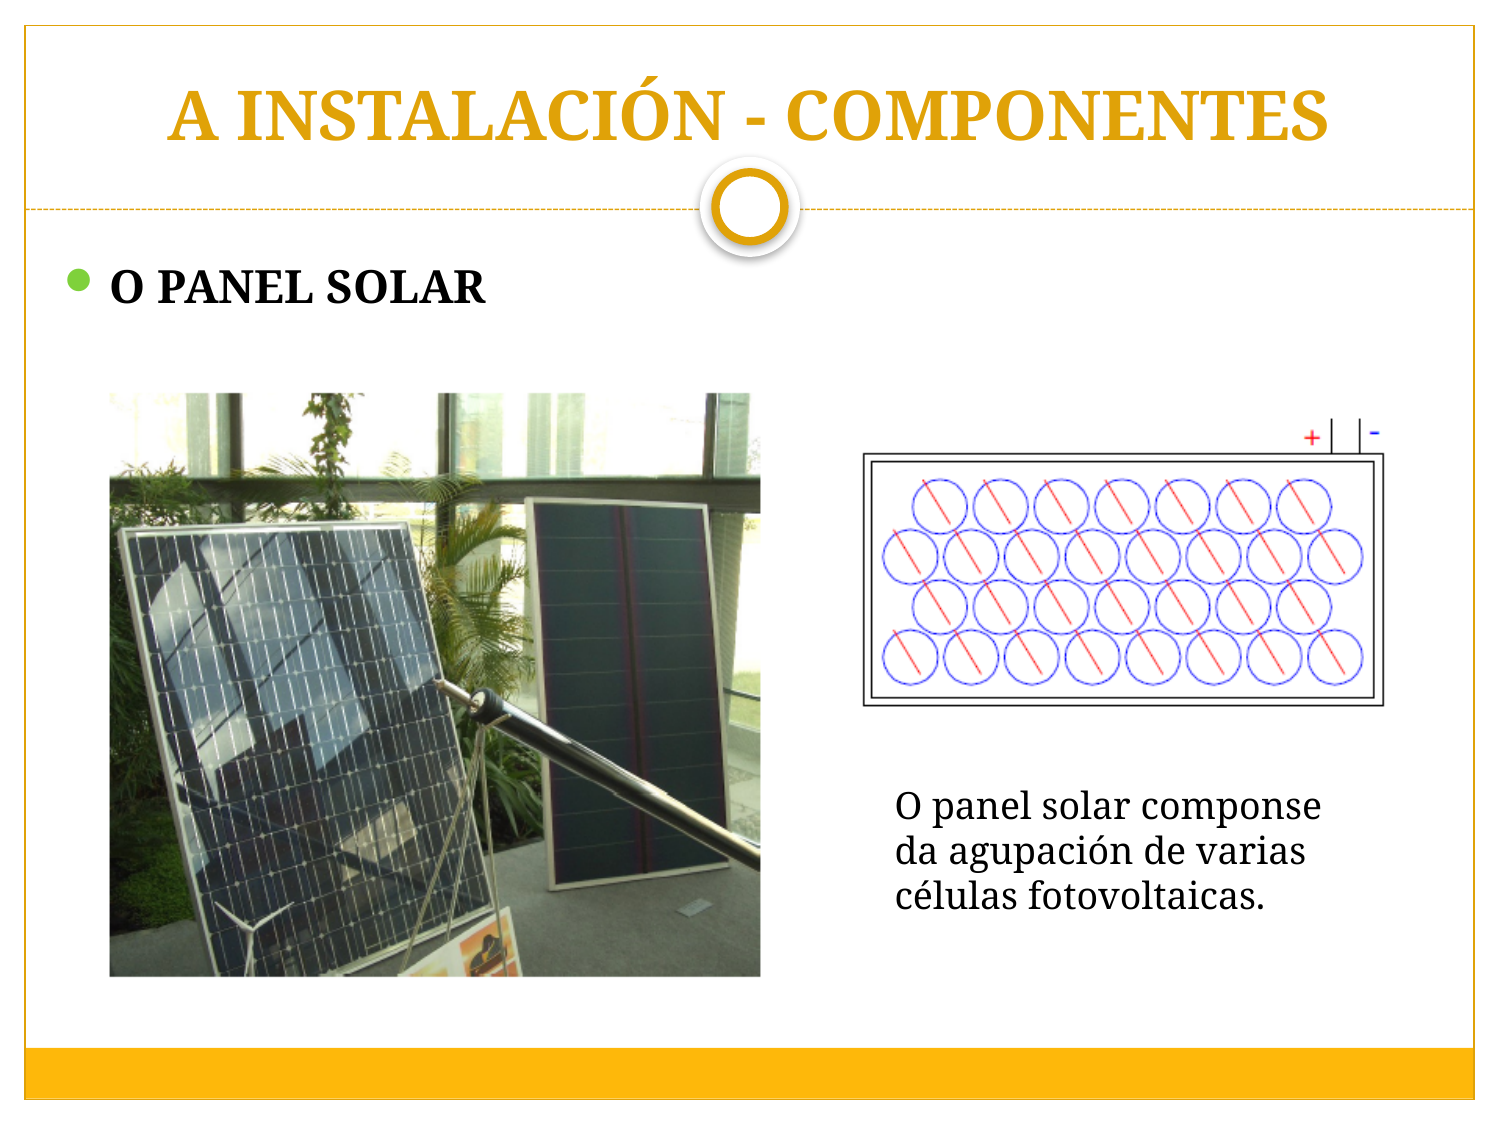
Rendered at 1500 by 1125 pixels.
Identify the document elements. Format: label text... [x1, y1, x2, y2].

title A INSTALACIÓN - COMPONENTES [49, 37, 1450, 162]
text_box O panel solar componse da agupación de varias células fotovoltaicas. [879, 775, 1365, 925]
picture [88, 373, 781, 1010]
list O PANEL SOLAR [49, 250, 1445, 1001]
picture [832, 396, 1415, 728]
